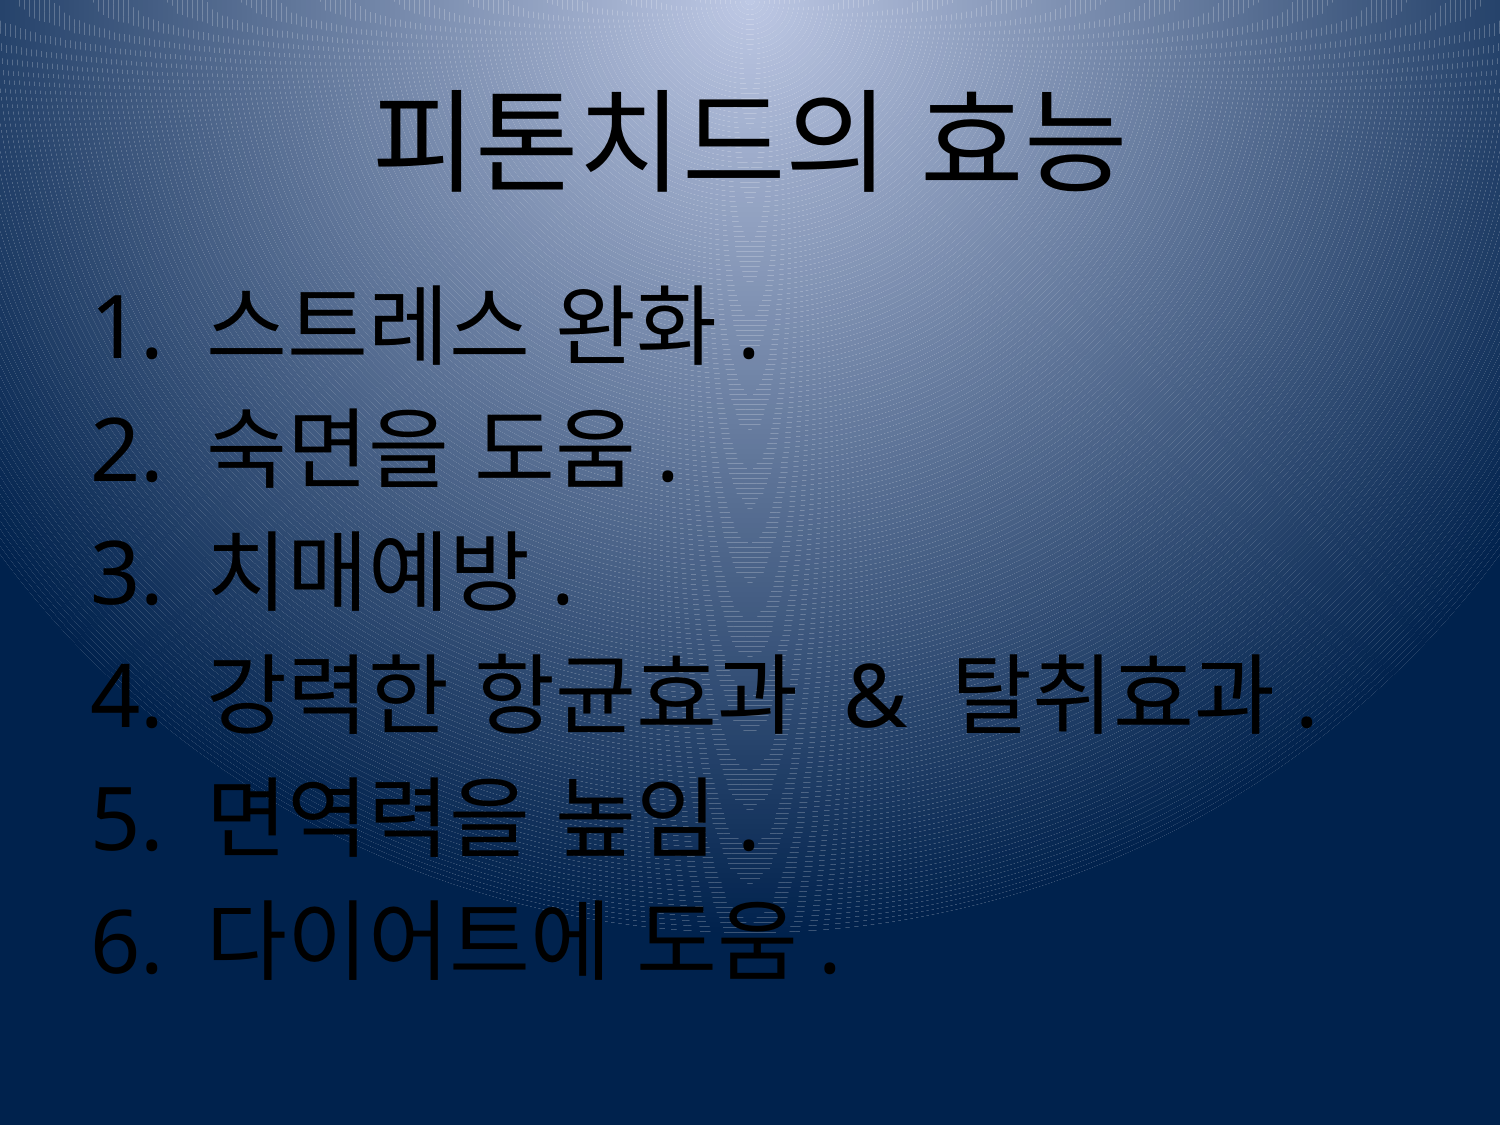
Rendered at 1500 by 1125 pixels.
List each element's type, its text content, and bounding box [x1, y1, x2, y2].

list 1. 스트레스 완화. 2. 숙면을 도움. 3. 치매예방. 4. 강력한 항균효과 & 탈취효과. 5. 면역력을 높임. 6. 다이어트에 도움. [75, 262, 1425, 1005]
title 피톤치드의 효능 [75, 45, 1425, 233]
